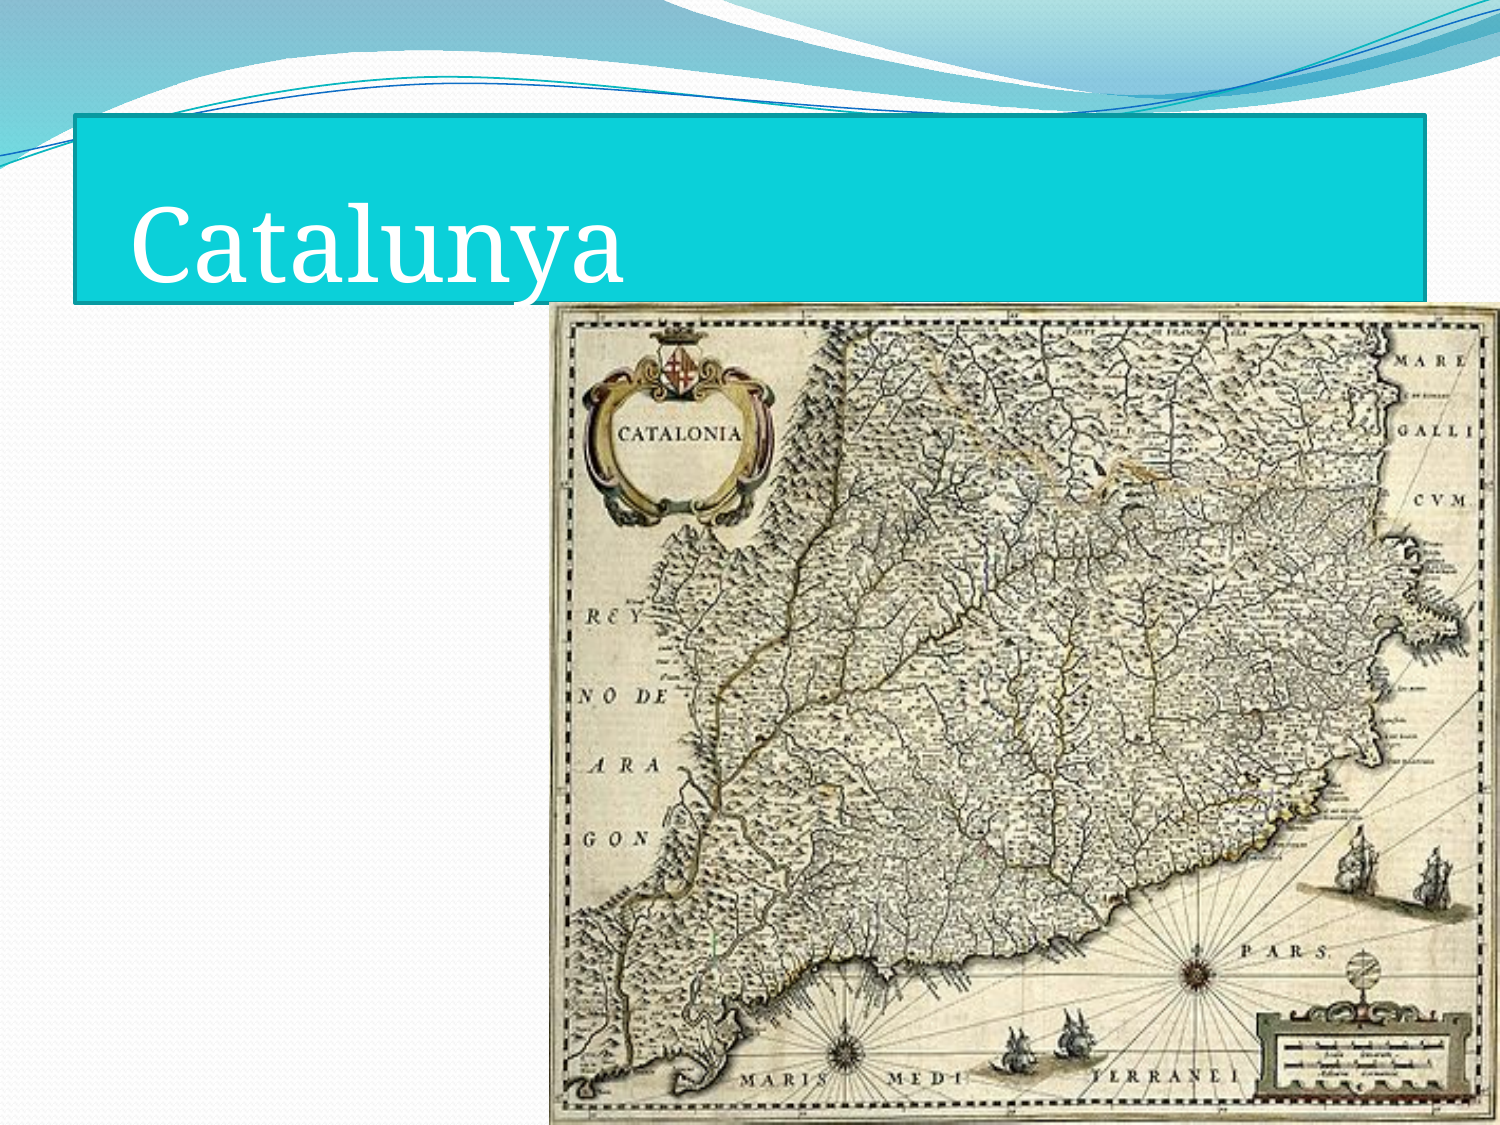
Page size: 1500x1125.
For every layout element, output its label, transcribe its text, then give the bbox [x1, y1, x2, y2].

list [548, 302, 1500, 1125]
title Catalunya [73, 113, 1427, 305]
